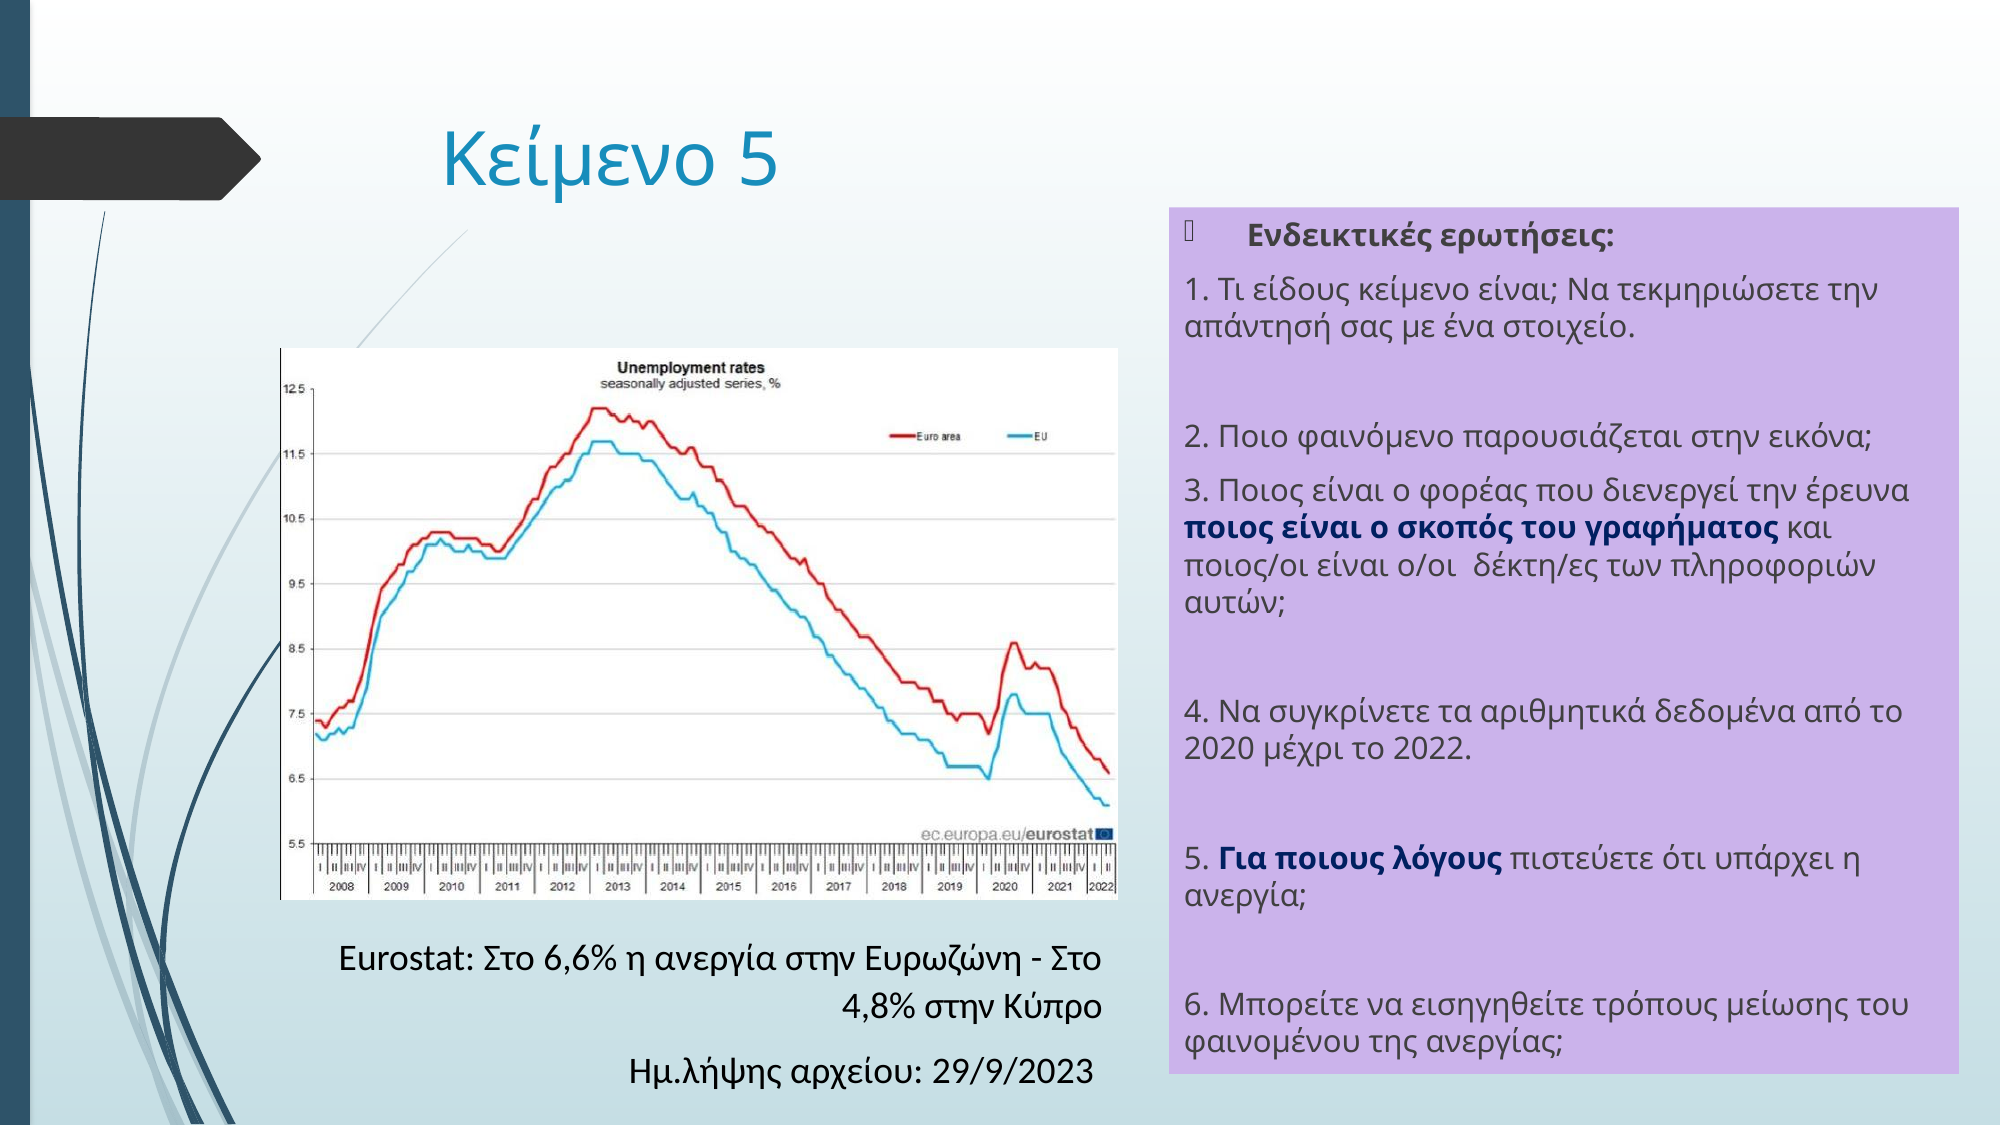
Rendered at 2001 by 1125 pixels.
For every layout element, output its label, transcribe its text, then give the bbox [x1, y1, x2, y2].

title Κείμενο 5 [425, 102, 1888, 313]
list Ενδεικτικές ερωτήσεις: 1. Τι είδους κείμενο είναι; Να τεκμηριώσετε την απάντησή σας με ένα στοιχείο. 2. Ποιο φαινόμενο παρουσιάζεται στην εικόνα; 3. Ποιος είναι ο φορέας που διενεργεί την έρευνα ποιος είναι ο σκοπός του γραφήματος και ποιος/οι είναι ο/οι δέκτη/ες των πληροφοριών αυτών; 4. Να συγκρίνετε τα αριθμητικά δεδομένα από το 2020 μέχρι το 2022. 5. Για ποιους λόγους πιστεύετε ότι υπάρχει η ανεργία; 6. Μπορείτε να εισηγηθείτε τρόπους μείωσης του φαινομένου της ανεργίας; [1169, 207, 1959, 1074]
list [280, 348, 1118, 901]
text_box Eurostat: Στο 6,6% η ανεργία στην Ευρωζώνη - Στο 4,8% στην Κύπρο Ημ.λήψης αρχείου: 29/9/2023 [308, 922, 1118, 1099]
